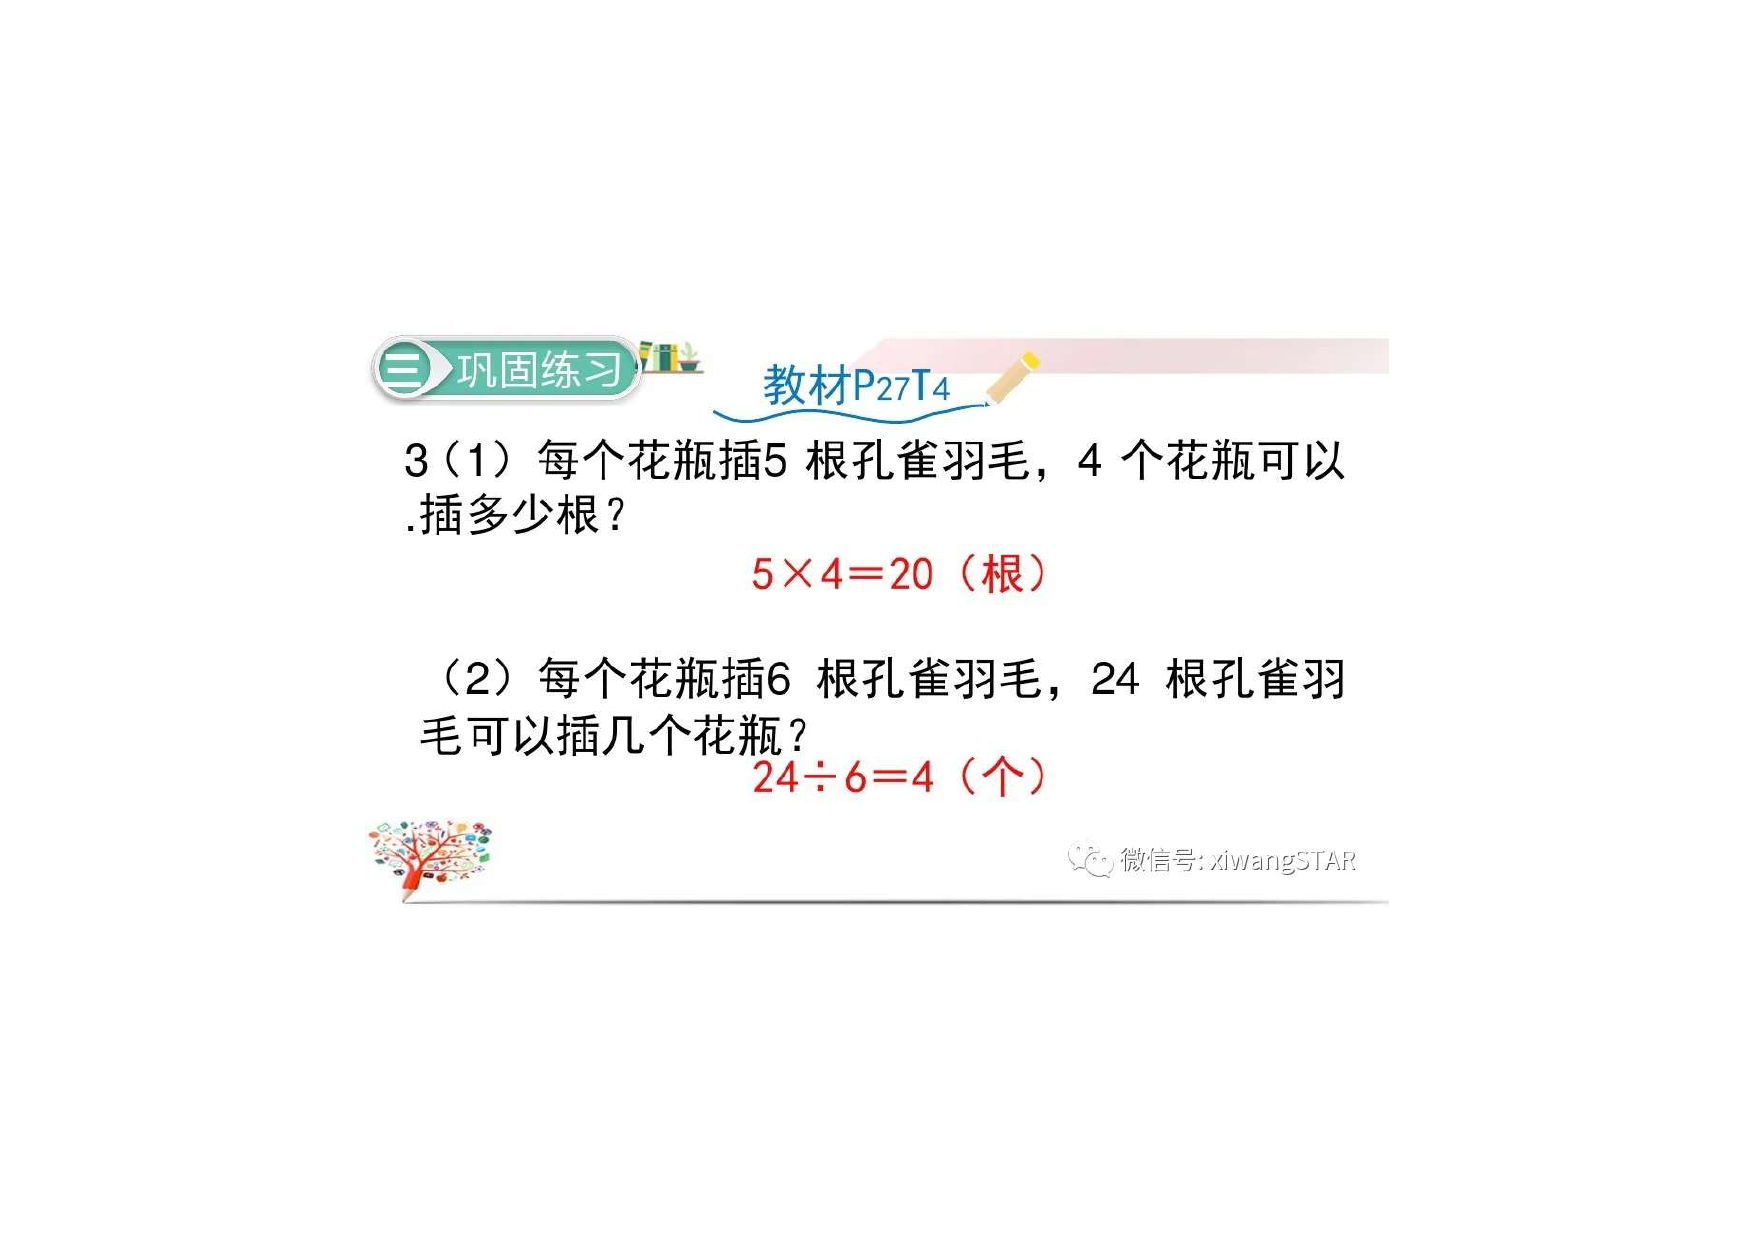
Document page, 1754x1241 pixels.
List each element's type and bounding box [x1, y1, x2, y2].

picture [365, 331, 1389, 908]
